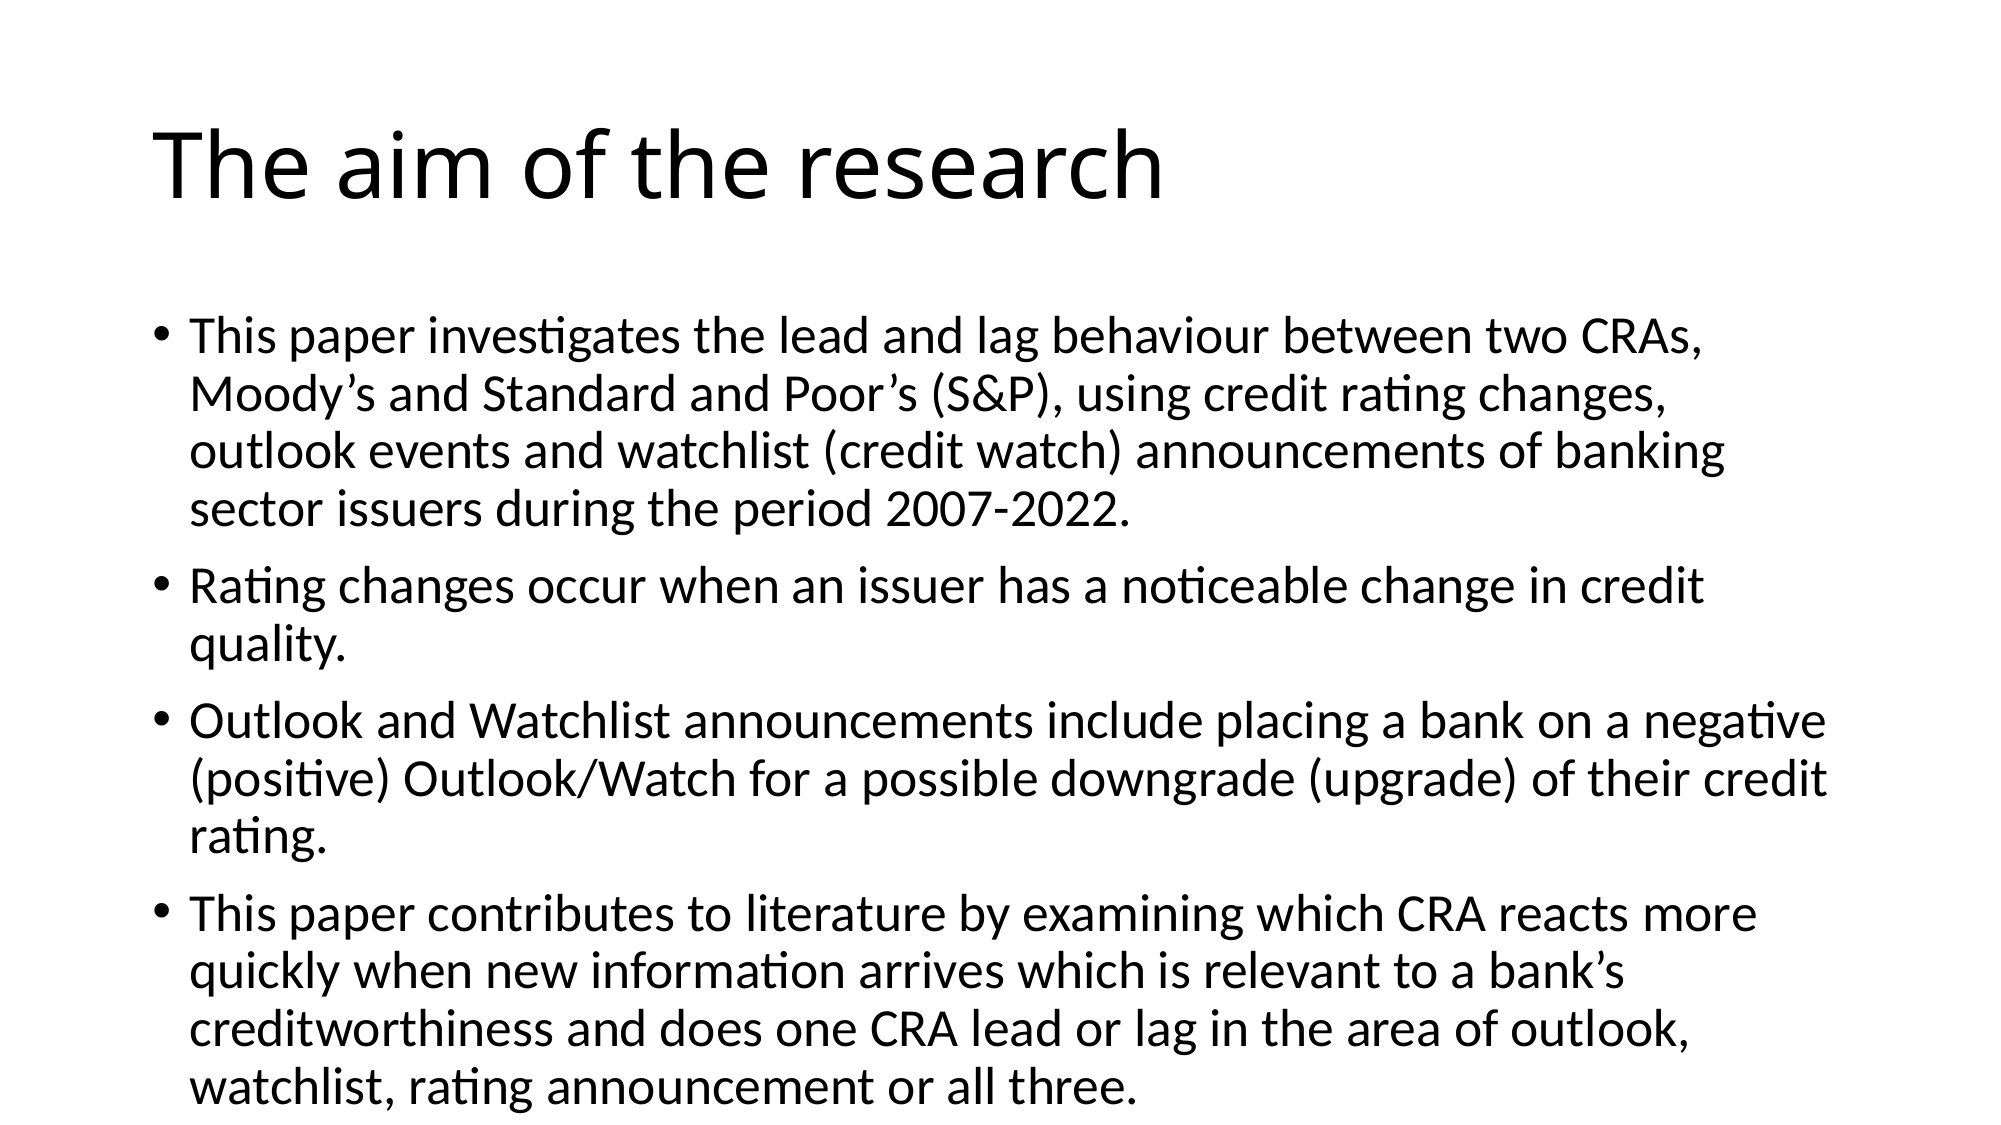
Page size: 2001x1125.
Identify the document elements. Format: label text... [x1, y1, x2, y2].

list This paper investigates the lead and lag behaviour between two CRAs, Moody’s and Standard and Poor’s (S&P), using credit rating changes, outlook events and watchlist (credit watch) announcements of banking sector issuers during the period 2007-2022. Rating changes occur when an issuer has a noticeable change in credit quality. Outlook and Watchlist announcements include placing a bank on a negative (positive) Outlook/Watch for a possible downgrade (upgrade) of their credit rating. This paper contributes to literature by examining which CRA reacts more quickly when new information arrives which is relevant to a bank’s creditworthiness and does one CRA lead or lag in the area of outlook, watchlist, rating announcement or all three. [137, 299, 1863, 1125]
title The aim of the research [137, 59, 1863, 278]
